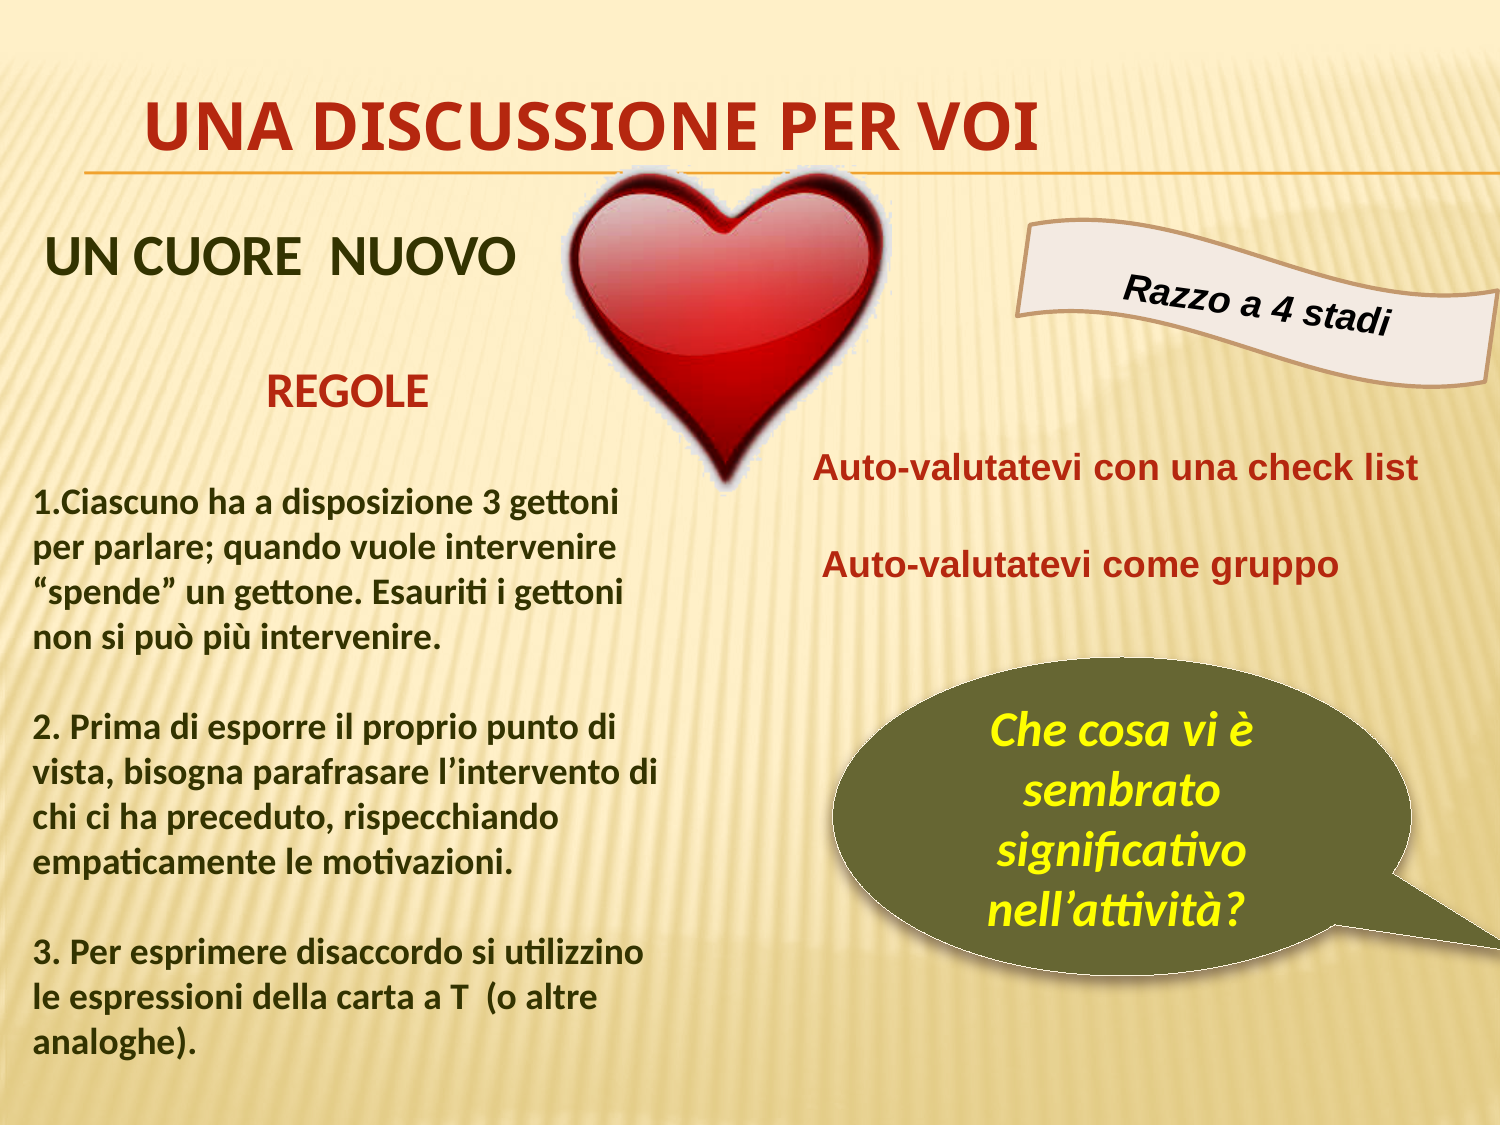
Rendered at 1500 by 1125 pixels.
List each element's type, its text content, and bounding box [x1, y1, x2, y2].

text_box REGOLE 1.Ciascuno ha a disposizione 3 gettoni per parlare; quando vuole intervenire “spende” un gettone. Esauriti i gettoni non si può più intervenire. 2. Prima di esporre il proprio punto di vista, bisogna parafrasare l’intervento di chi ci ha preceduto, rispecchiando empaticamente le motivazioni. 3. Per esprimere disaccordo si utilizzino le espressioni della carta a T (o altre analoghe). [17, 349, 679, 1125]
text_box UN CUORE NUOVO [29, 209, 550, 295]
text_box Che cosa vi è sembrato significativo nell’attività? [832, 656, 1500, 976]
title UNA DISCUSSIONE PER VOI [127, 62, 1372, 185]
text_box Razzo a 4 stadi [1014, 217, 1500, 389]
text_box Auto-valutatevi come gruppo [806, 532, 1459, 593]
text_box Auto-valutatevi con una check list [903, 435, 1495, 496]
picture [560, 164, 893, 498]
